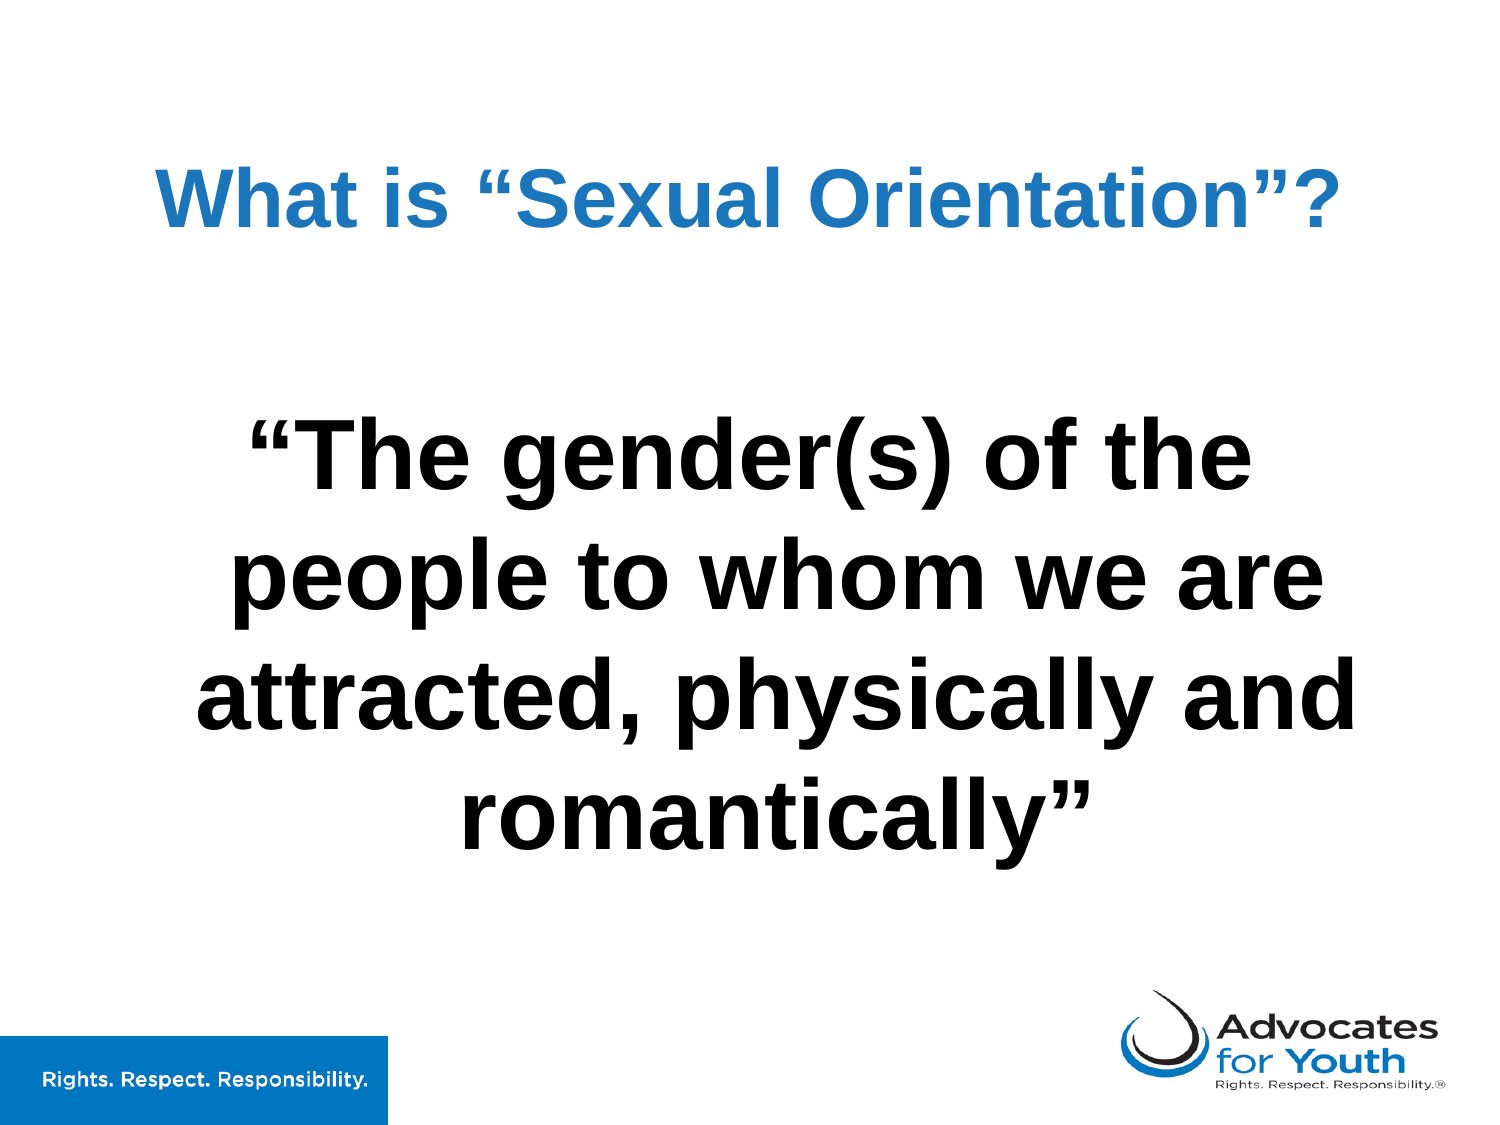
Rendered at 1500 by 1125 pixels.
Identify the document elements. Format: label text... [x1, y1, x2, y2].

list “The gender(s) of the people to whom we are attracted, physically and romantically” [112, 262, 1388, 938]
title What is “Sexual Orientation”? [112, 99, 1388, 262]
picture [1087, 974, 1488, 1110]
picture [0, 1036, 388, 1125]
